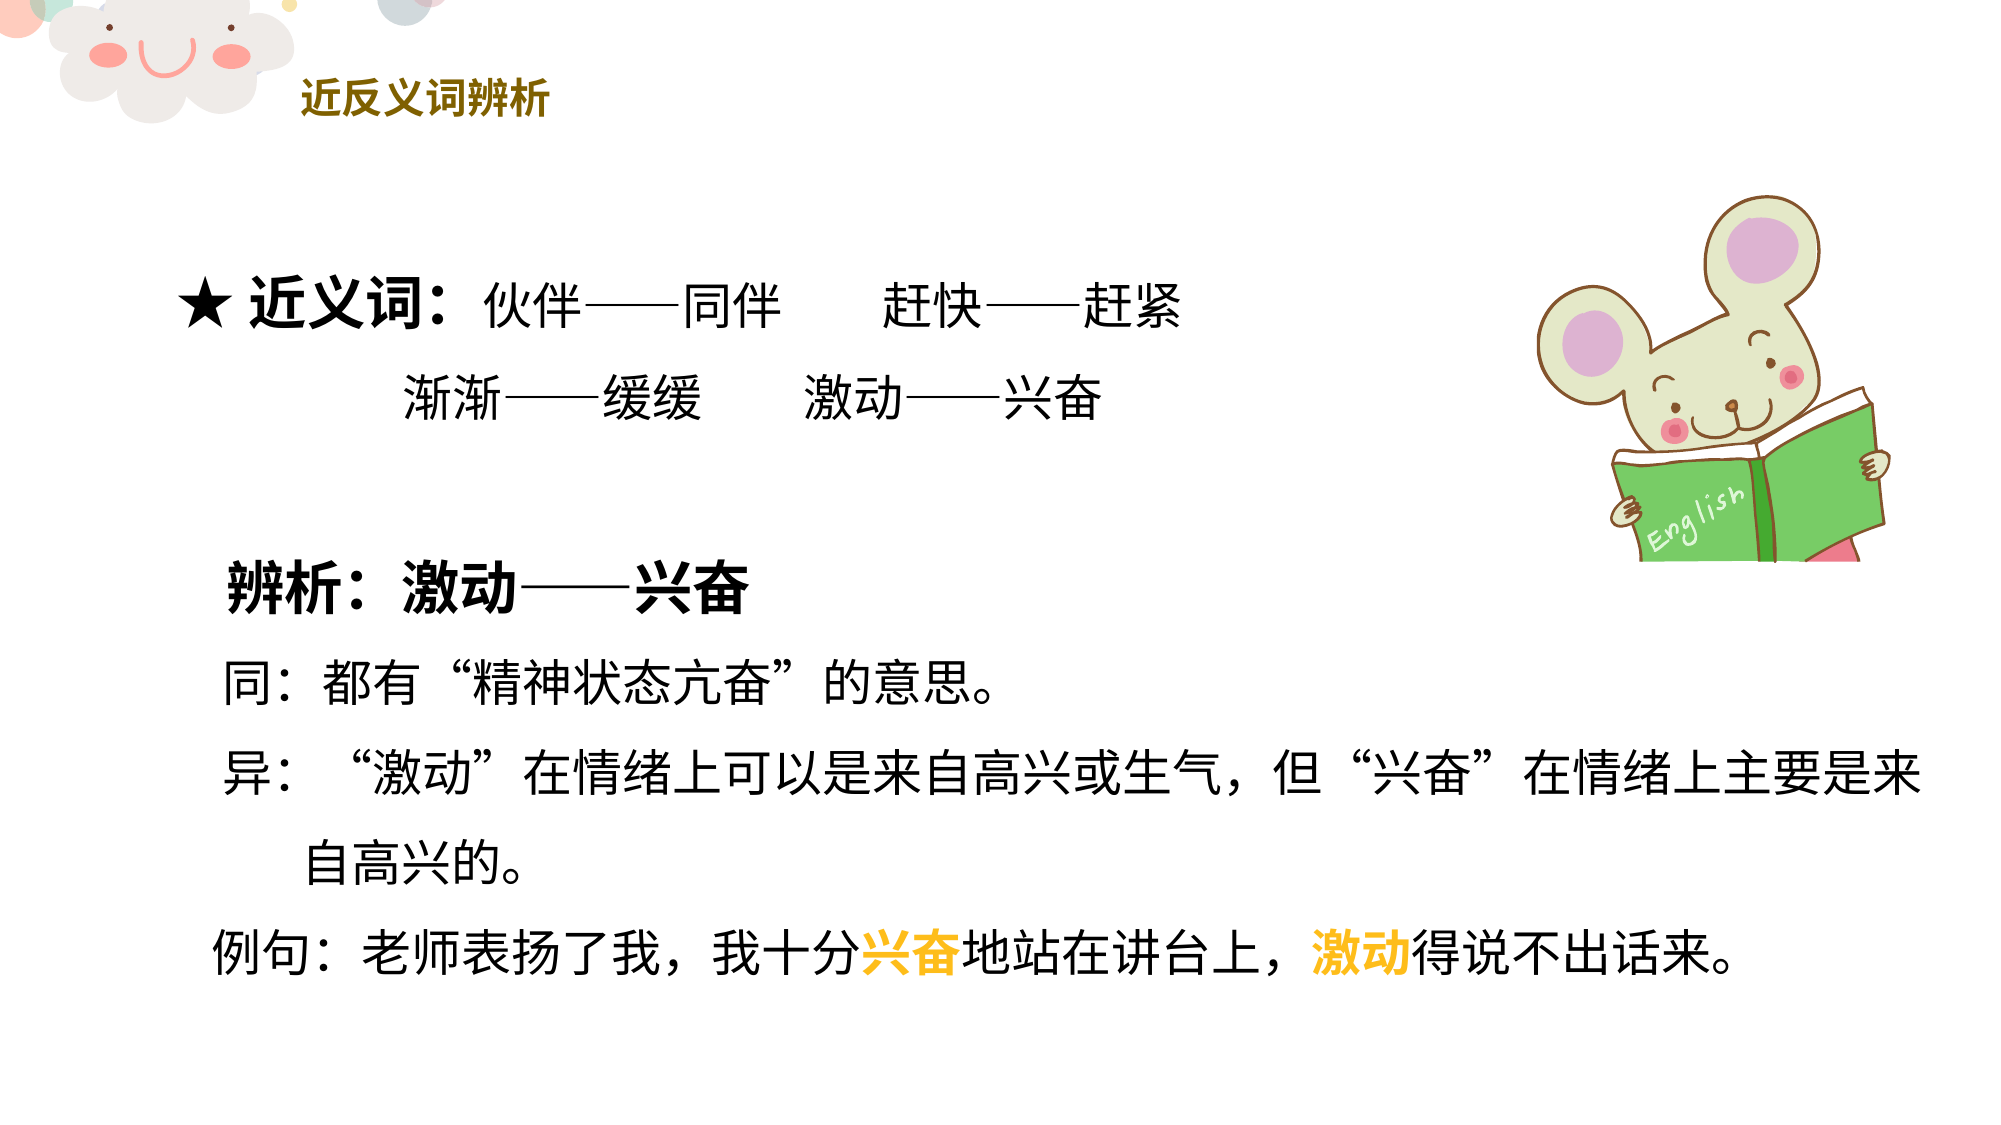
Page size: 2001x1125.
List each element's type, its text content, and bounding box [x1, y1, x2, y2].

text_box 近反义词辨析 [455, 64, 674, 130]
text_box ★近义词：伙伴——同伴 赶快——赶紧 渐渐——缓缓 激动——兴奋 辨析：激动——兴奋 同：都有“精神状态亢奋”的意思。 异：“激动”在情绪上可以是来自高兴或生气，但“兴奋”在情绪上主要是来 自高兴的。 例句：老师表扬了我，我十分兴奋地站在讲台上，激动得说不出话来。 [118, 223, 1941, 1125]
picture [1536, 194, 1891, 563]
picture [0, 0, 455, 131]
